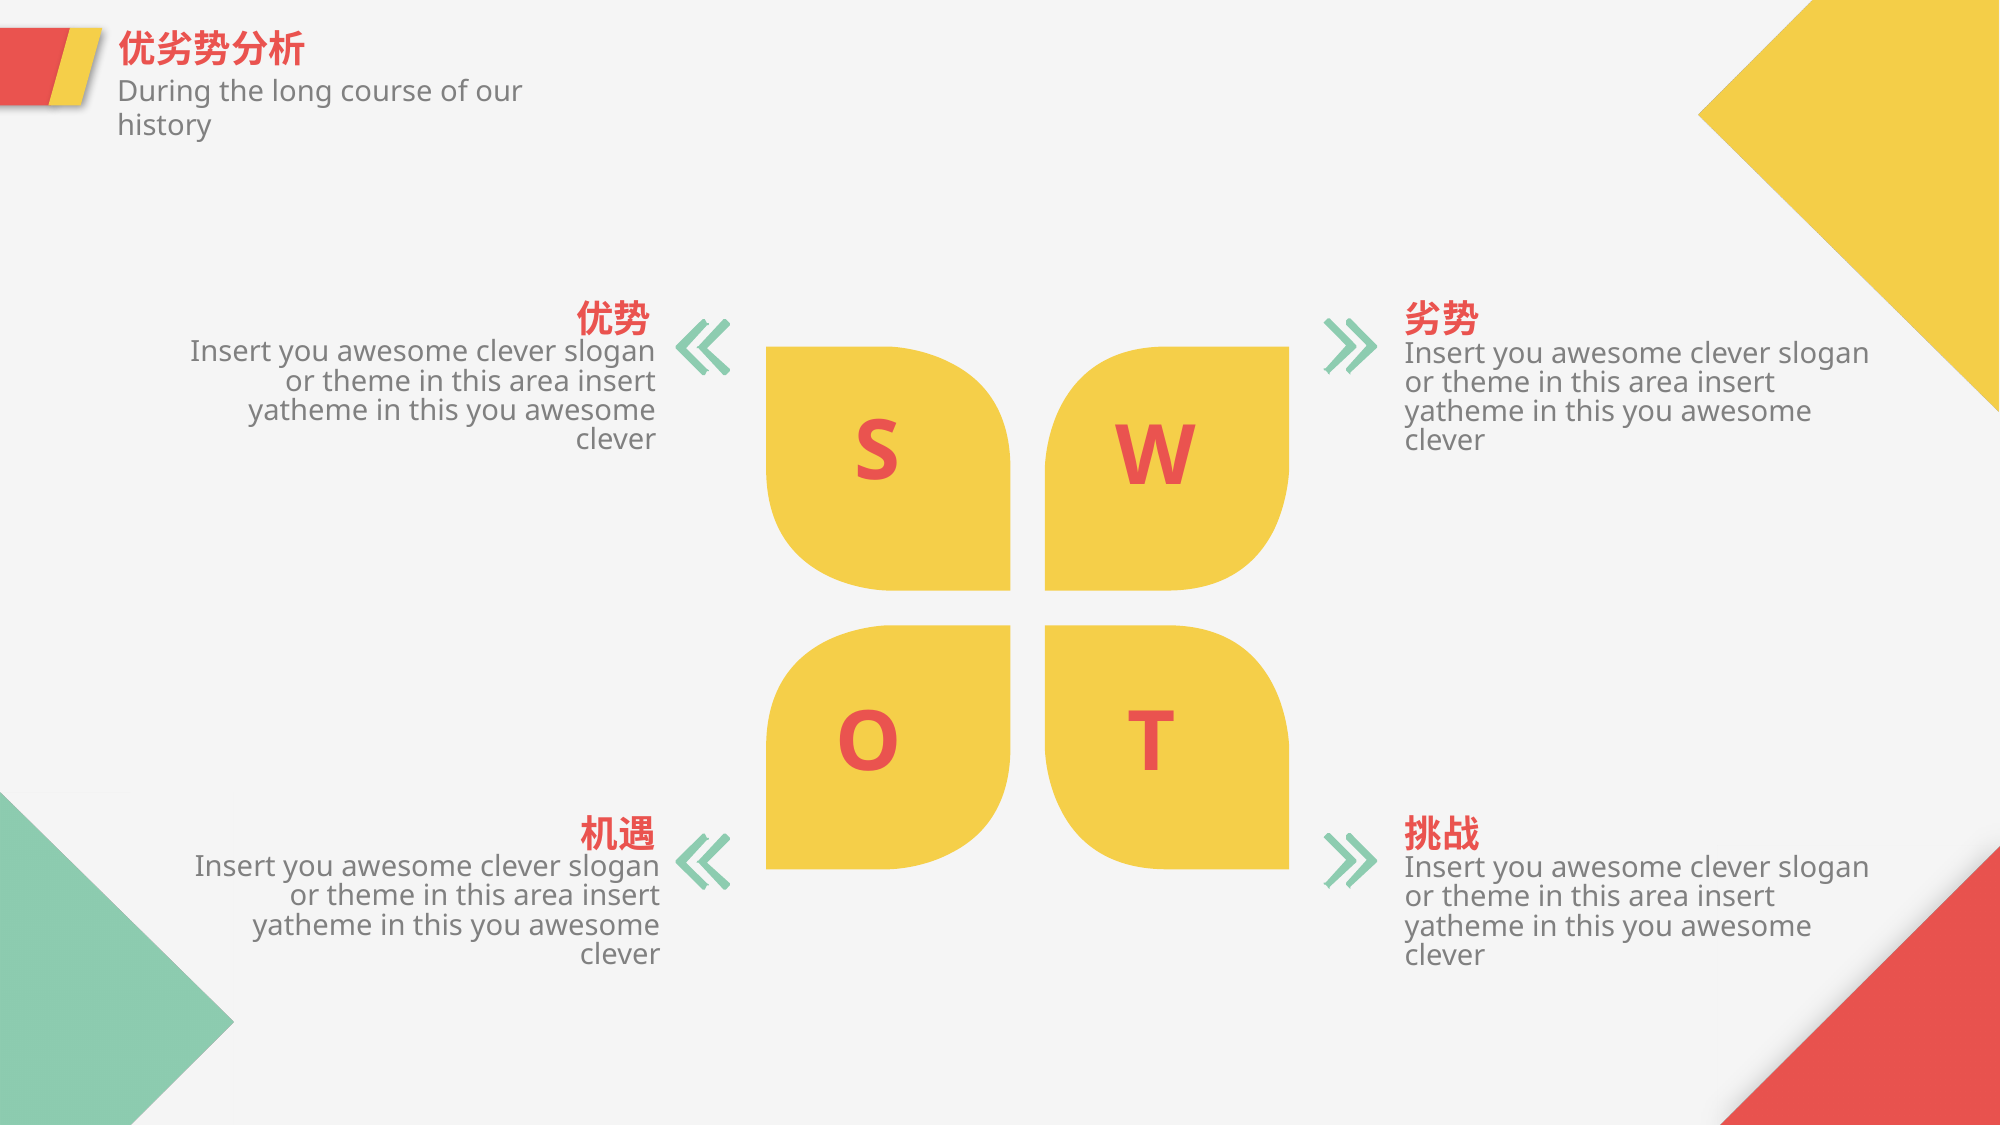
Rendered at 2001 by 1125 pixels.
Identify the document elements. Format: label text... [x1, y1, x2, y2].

text_box [1346, 833, 1378, 889]
text_box [1346, 318, 1378, 375]
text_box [1044, 346, 1290, 591]
text_box Insert you awesome clever slogan or theme in this area insert yatheme in this you awesome clever [148, 331, 671, 463]
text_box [1044, 625, 1290, 870]
picture [1698, 0, 1999, 412]
text_box Insert you awesome clever slogan or theme in this area insert yatheme in this you awesome clever [1389, 332, 1913, 464]
picture [0, 792, 234, 1125]
text_box 挑战 [1390, 802, 1496, 846]
text_box [696, 833, 730, 890]
text_box [1323, 833, 1357, 889]
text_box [766, 625, 1011, 870]
text_box 优势 [561, 288, 666, 331]
text_box 机遇 [565, 802, 671, 845]
text_box [1323, 318, 1357, 375]
text_box [676, 833, 709, 890]
text_box [675, 319, 709, 376]
text_box [696, 319, 730, 376]
picture [1717, 845, 2000, 1125]
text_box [766, 346, 1011, 591]
text_box Insert you awesome clever slogan or theme in this area insert yatheme in this you awesome clever [234, 845, 676, 978]
text_box [766, 347, 1289, 869]
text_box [0, 17, 615, 116]
text_box Insert you awesome clever slogan or theme in this area insert yatheme in this you awesome clever [1389, 846, 1708, 979]
text_box 劣势 [1390, 288, 1496, 332]
